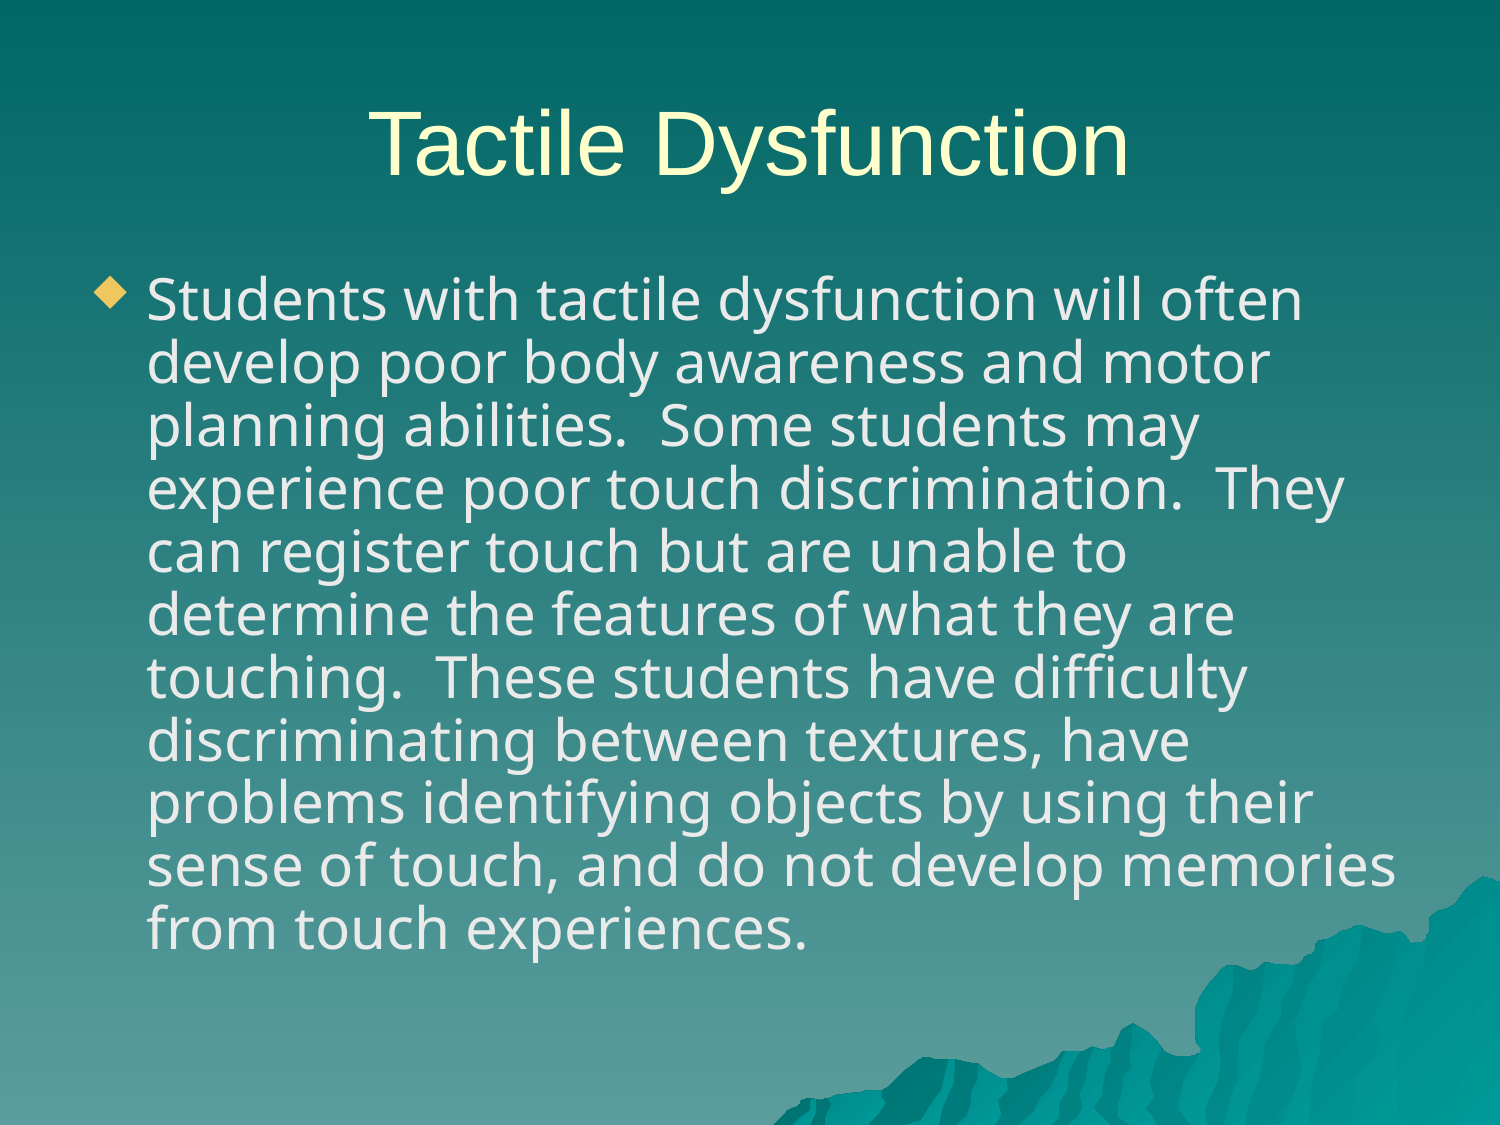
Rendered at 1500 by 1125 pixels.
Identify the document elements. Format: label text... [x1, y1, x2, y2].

list Students with tactile dysfunction will often develop poor body awareness and motor planning abilities. Some students may experience poor touch discrimination. They can register touch but are unable to determine the features of what they are touching. These students have difficulty discriminating between textures, have problems identifying objects by using their sense of touch, and do not develop memories from touch experiences. [74, 262, 1426, 1006]
title Tactile Dysfunction [74, 45, 1426, 233]
